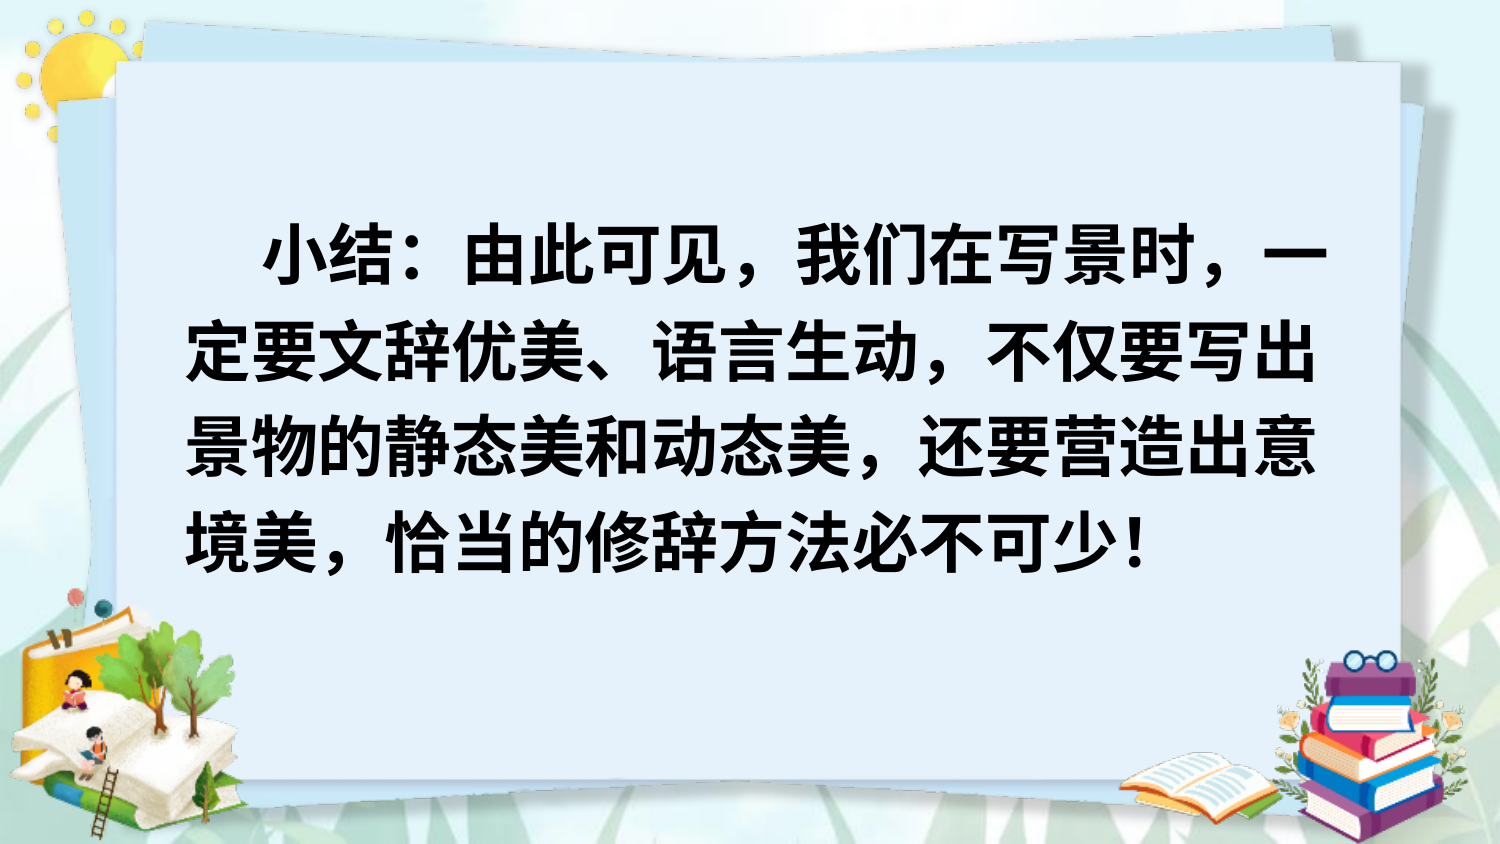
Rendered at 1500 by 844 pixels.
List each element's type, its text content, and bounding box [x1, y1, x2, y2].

picture [0, 0, 1500, 844]
text_box 小结：由此可见，我们在写景时，一定要文辞优美、语言生动，不仅要写出景物的静态美和动态美，还要营造出意境美，恰当的修辞方法必不可少！ [169, 190, 1349, 589]
